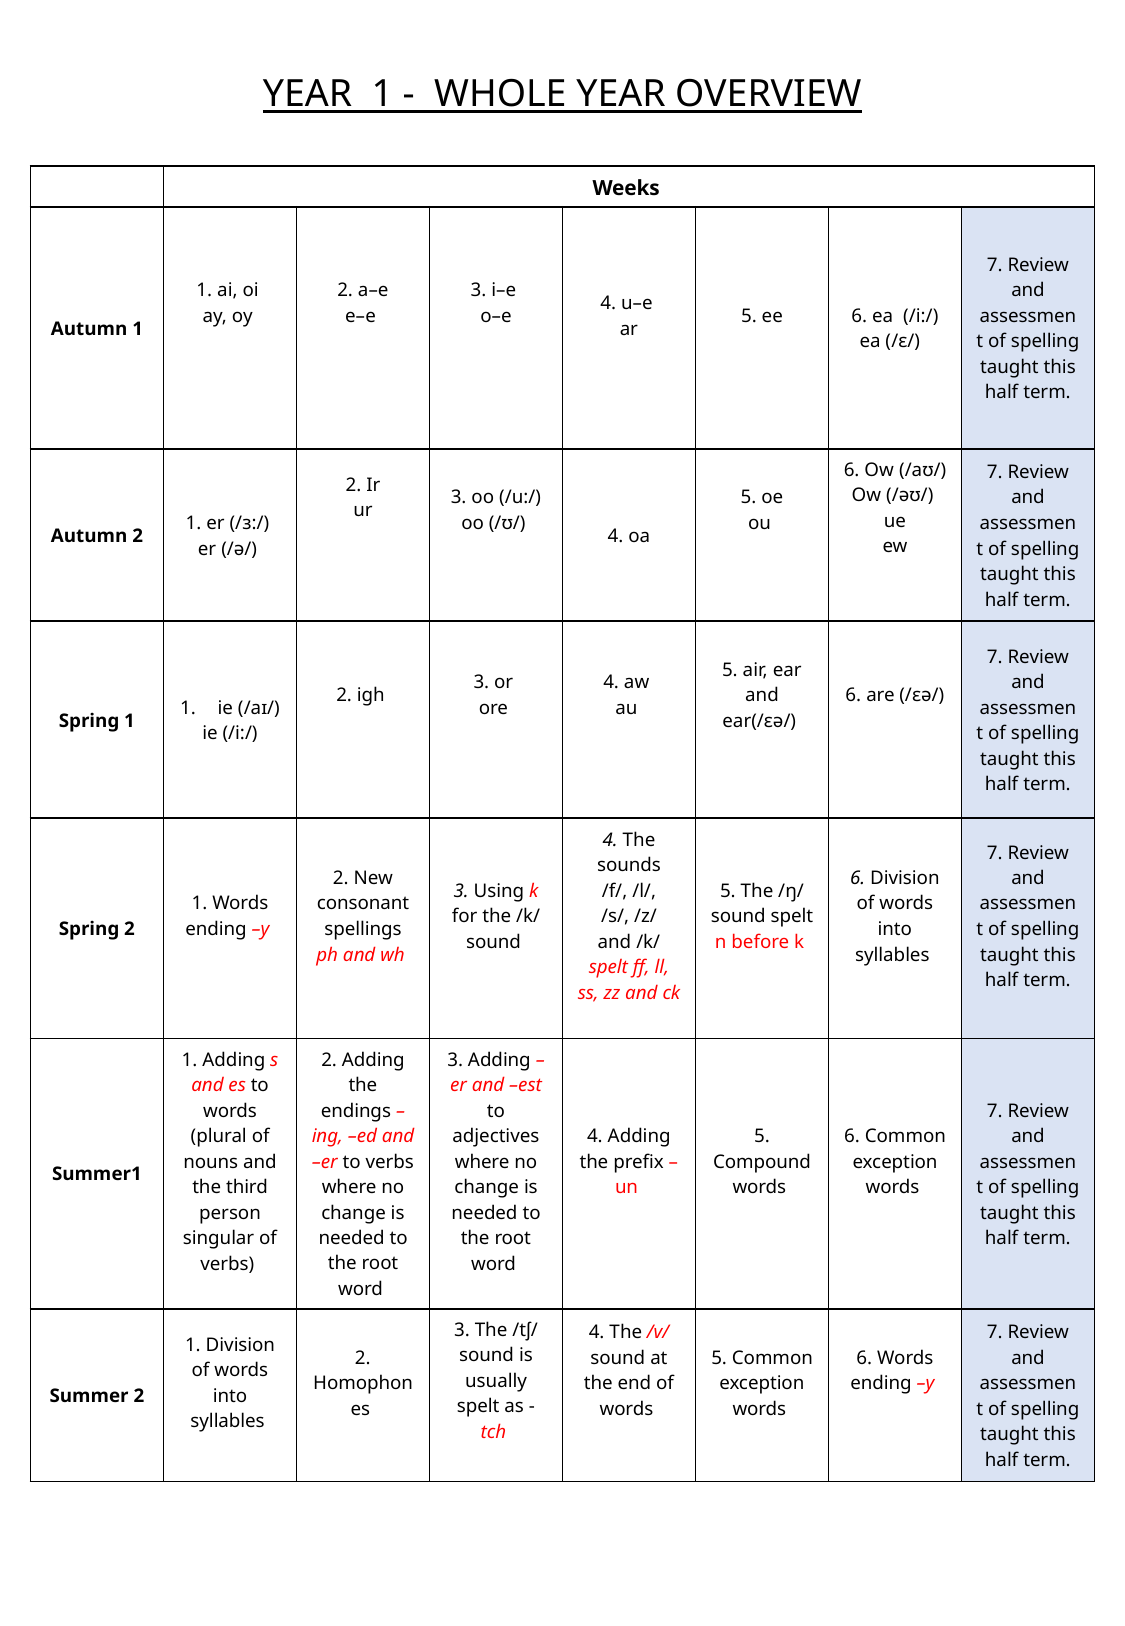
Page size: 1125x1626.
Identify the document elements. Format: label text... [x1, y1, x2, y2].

table_cell 6. Ow (/aʊ/) Ow (/əʊ/) ue ew [829, 450, 961, 620]
table_cell 7. Review and assessment of spelling taught this half term. [962, 450, 1094, 620]
table_cell 4. oa [563, 450, 695, 620]
table_cell Autumn 1 [31, 208, 163, 448]
table_cell 6. Words ending –y [829, 1310, 961, 1481]
table_cell 2. Homophones [297, 1310, 429, 1481]
table_cell 2. Adding the endings –ing, –ed and –er to verbs where no change is needed to the root word [297, 1039, 429, 1308]
table_cell 6. Division of words into syllables [829, 819, 961, 1038]
table_cell 4. aw au [563, 622, 695, 817]
table_cell 5. Common exception words [696, 1310, 828, 1481]
table_cell 5. The /ŋ/ sound spelt n before k [696, 819, 828, 1038]
table_header Weeks [164, 167, 1094, 206]
table_cell 4. u–e ar [563, 208, 695, 448]
table_cell 3. i–e o–e [430, 208, 562, 448]
table_cell 3. oo (/u:/) oo (/ʊ/) [430, 450, 562, 620]
table_cell 2. Ir ur [297, 450, 429, 620]
table_cell 1. ai, oi ay, oy [164, 208, 296, 448]
table_cell 2. igh [297, 622, 429, 817]
table_cell 6. are (/ɛə/) [829, 622, 961, 817]
table_cell Autumn 2 [31, 450, 163, 620]
table_cell 3. Using k for the /k/ sound [430, 819, 562, 1038]
table_cell 7. Review and assessment of spelling taught this half term. [962, 1039, 1094, 1308]
table_cell 1. Words ending –y [164, 819, 296, 1038]
table_cell 4. The /v/ sound at the end of words [563, 1310, 695, 1481]
table_cell 6. Common exception words [829, 1039, 961, 1308]
table_cell 4. The sounds /f/, /l/, /s/, /z/ and /k/ spelt ff, ll, ss, zz and ck [563, 819, 695, 1038]
table_cell 5. Compound words [696, 1039, 828, 1308]
table_cell 7. Review and assessment of spelling taught this half term. [962, 819, 1094, 1038]
table_cell 4. Adding the prefix –un [563, 1039, 695, 1308]
table_cell 7. Review and assessment of spelling taught this half term. [962, 622, 1094, 817]
table_cell 1. er (/ɜ:/) er (/ə/) [164, 450, 296, 620]
table_cell 1. Adding s and es to words (plural of nouns and the third person singular of verbs) [164, 1039, 296, 1308]
table_cell 1. Division of words into syllables [164, 1310, 296, 1481]
table_cell 7. Review and assessment of spelling taught this half term. [962, 1310, 1094, 1481]
table_cell 3. or ore [430, 622, 562, 817]
table_cell 5. ee [696, 208, 828, 448]
table_cell 7. Review and assessment of spelling taught this half term. [962, 208, 1094, 448]
table_cell ie (/aɪ/) ie (/i:/) [164, 622, 296, 817]
table_cell 3. The /tʃ/ sound is usually spelt as -tch [430, 1310, 562, 1481]
table_cell 5. oe ou [696, 450, 828, 620]
table_cell Spring 1 [31, 622, 163, 817]
table_cell 3. Adding –er and –est to adjectives where no change is needed to the root word [430, 1039, 562, 1308]
table_cell Spring 2 [31, 819, 163, 1038]
table_cell 2. a–e e–e [297, 208, 429, 448]
table_cell Summer1 [31, 1039, 163, 1308]
table_cell 5. air, ear and ear(/ɛə/) [696, 622, 828, 817]
text_box YEAR 1 - WHOLE YEAR OVERVIEW [71, 62, 1054, 122]
table_cell 6. ea (/i:/) ea (/ɛ/) [829, 208, 961, 448]
table_cell Summer 2 [31, 1310, 163, 1481]
table_header [31, 167, 163, 206]
table_cell 2. New consonant spellings ph and wh [297, 819, 429, 1038]
